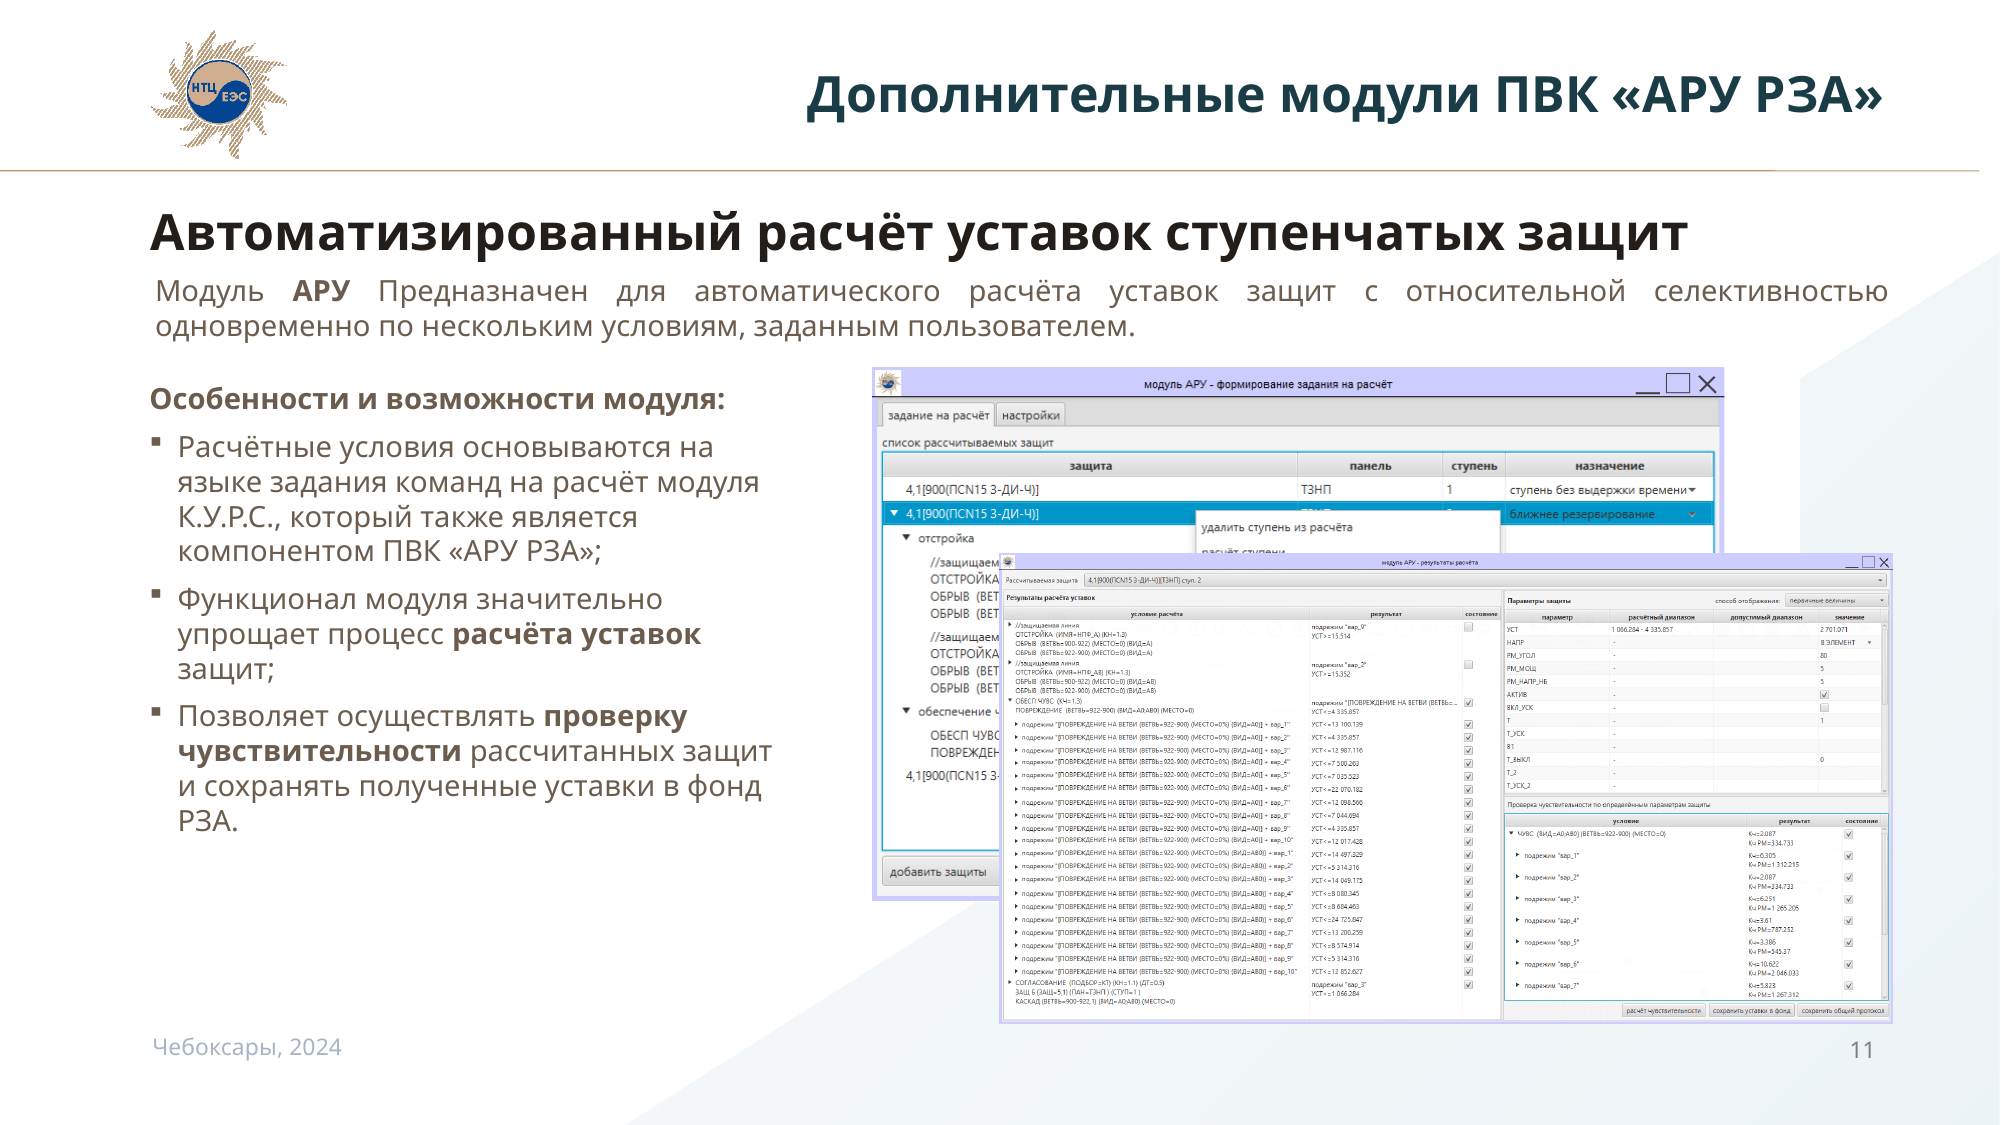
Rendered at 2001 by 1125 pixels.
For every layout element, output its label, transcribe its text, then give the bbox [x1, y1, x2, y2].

text_box Дополнительные модули ПВК «АРУ РЗА» [359, 56, 1885, 130]
list Модуль АРУ Предназначен для автоматического расчёта уставок защит с относительной селективностью одновременно по нескольким условиям, заданным пользователем. [155, 272, 1891, 345]
picture [872, 366, 1893, 1024]
title Автоматизированный расчёт уставок ступенчатых защит [150, 200, 1886, 278]
text_box Чебоксары, 2024 [152, 1031, 832, 1070]
picture [149, 28, 287, 162]
text_box Особенности и возможности модуля: Расчётные условия основываются на языке задания команд на расчёт модуля К.У.Р.С., который также является компонентом ПВК «АРУ РЗА»; Функционал модуля значительно упрощает процесс расчёта уставок защит; Позволяет осуществлять проверку чувствительности рассчитанных защит и сохранять полученные уставки в фонд РЗА. [149, 380, 780, 846]
slide_number 11 [1685, 1031, 1877, 1071]
